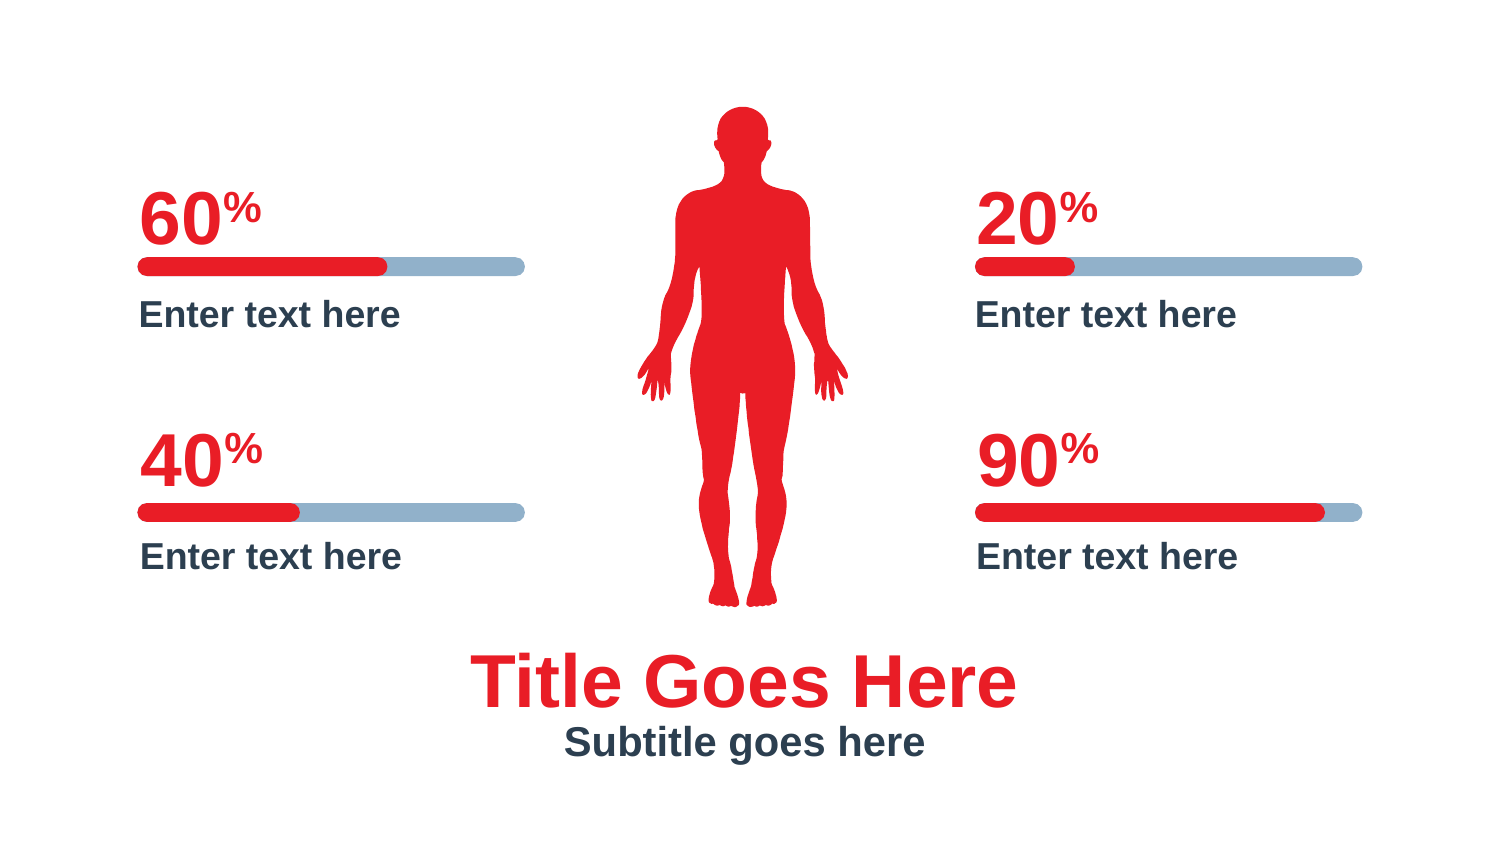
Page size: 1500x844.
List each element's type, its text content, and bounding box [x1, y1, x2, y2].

text_box Title Goes Here [186, 633, 1303, 696]
text_box Subtitle goes here [186, 696, 1303, 783]
text_box Enter text here [960, 510, 1326, 598]
text_box [1320, 502, 1364, 523]
text_box 60% [124, 171, 338, 258]
text_box [136, 256, 389, 269]
text_box [137, 502, 301, 510]
text_box [974, 502, 1326, 510]
text_box [973, 258, 1077, 269]
text_box Enter text here [124, 510, 490, 598]
text_box 40% [125, 412, 340, 500]
text_box [295, 502, 527, 523]
text_box [382, 256, 527, 278]
text_box 90% [961, 412, 1176, 500]
text_box 20% [960, 171, 1175, 258]
text_box Enter text here [959, 269, 1325, 356]
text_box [637, 96, 865, 627]
text_box [1073, 256, 1364, 278]
text_box Enter text here [123, 269, 488, 356]
